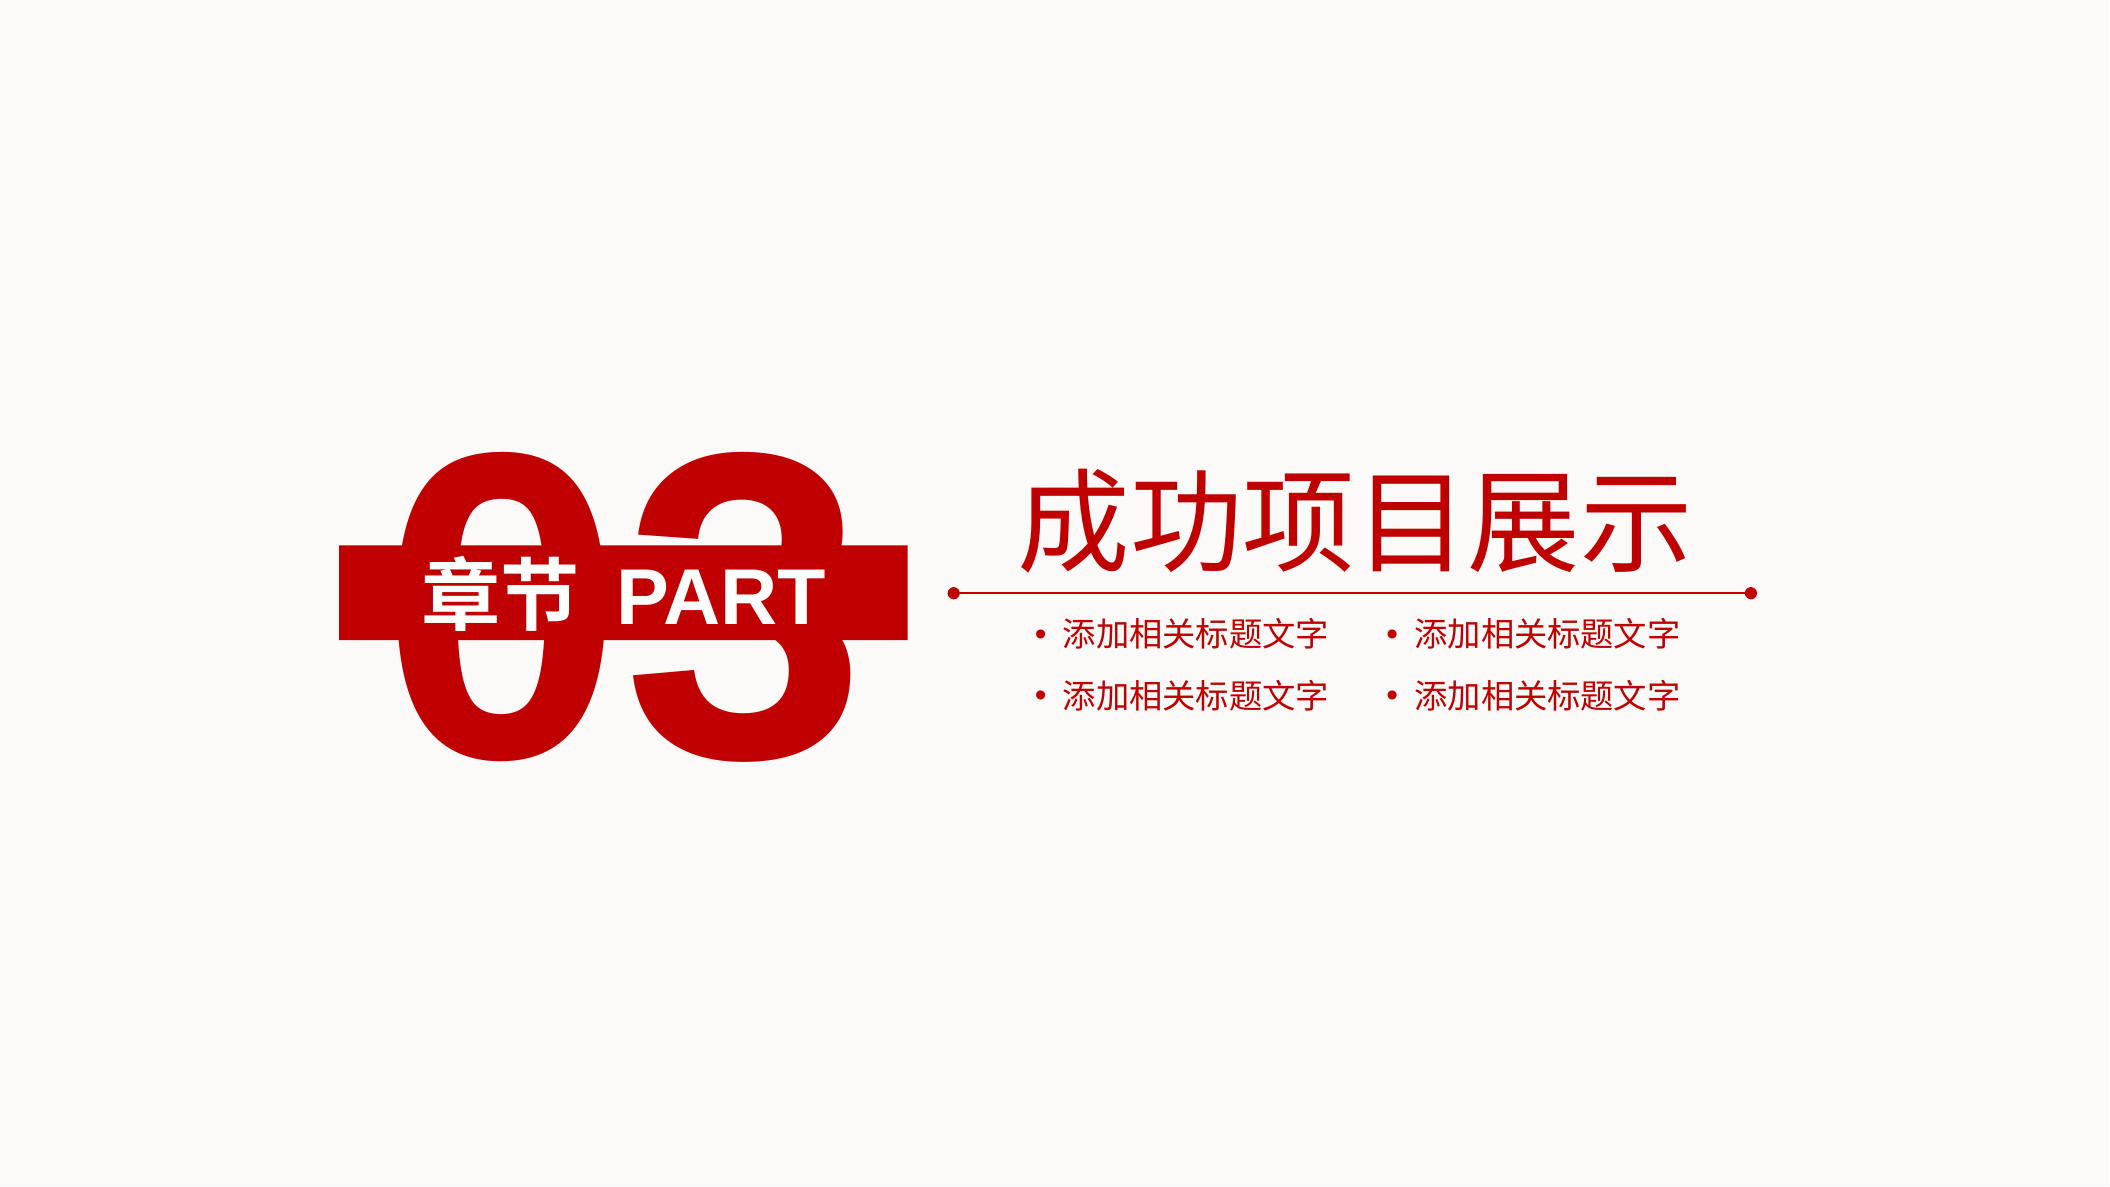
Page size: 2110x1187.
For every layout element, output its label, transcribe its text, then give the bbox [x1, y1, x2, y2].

text_box 添加相关标题文字 [1019, 606, 1344, 661]
text_box 添加相关标题文字 [1371, 667, 1696, 723]
text_box 章节 PART [339, 545, 908, 641]
text_box 添加相关标题文字 [1019, 667, 1344, 723]
text_box 添加相关标题文字 [1371, 606, 1696, 661]
text_box 成功项目展示 [1017, 450, 1751, 586]
text_box 03 [259, 320, 987, 846]
